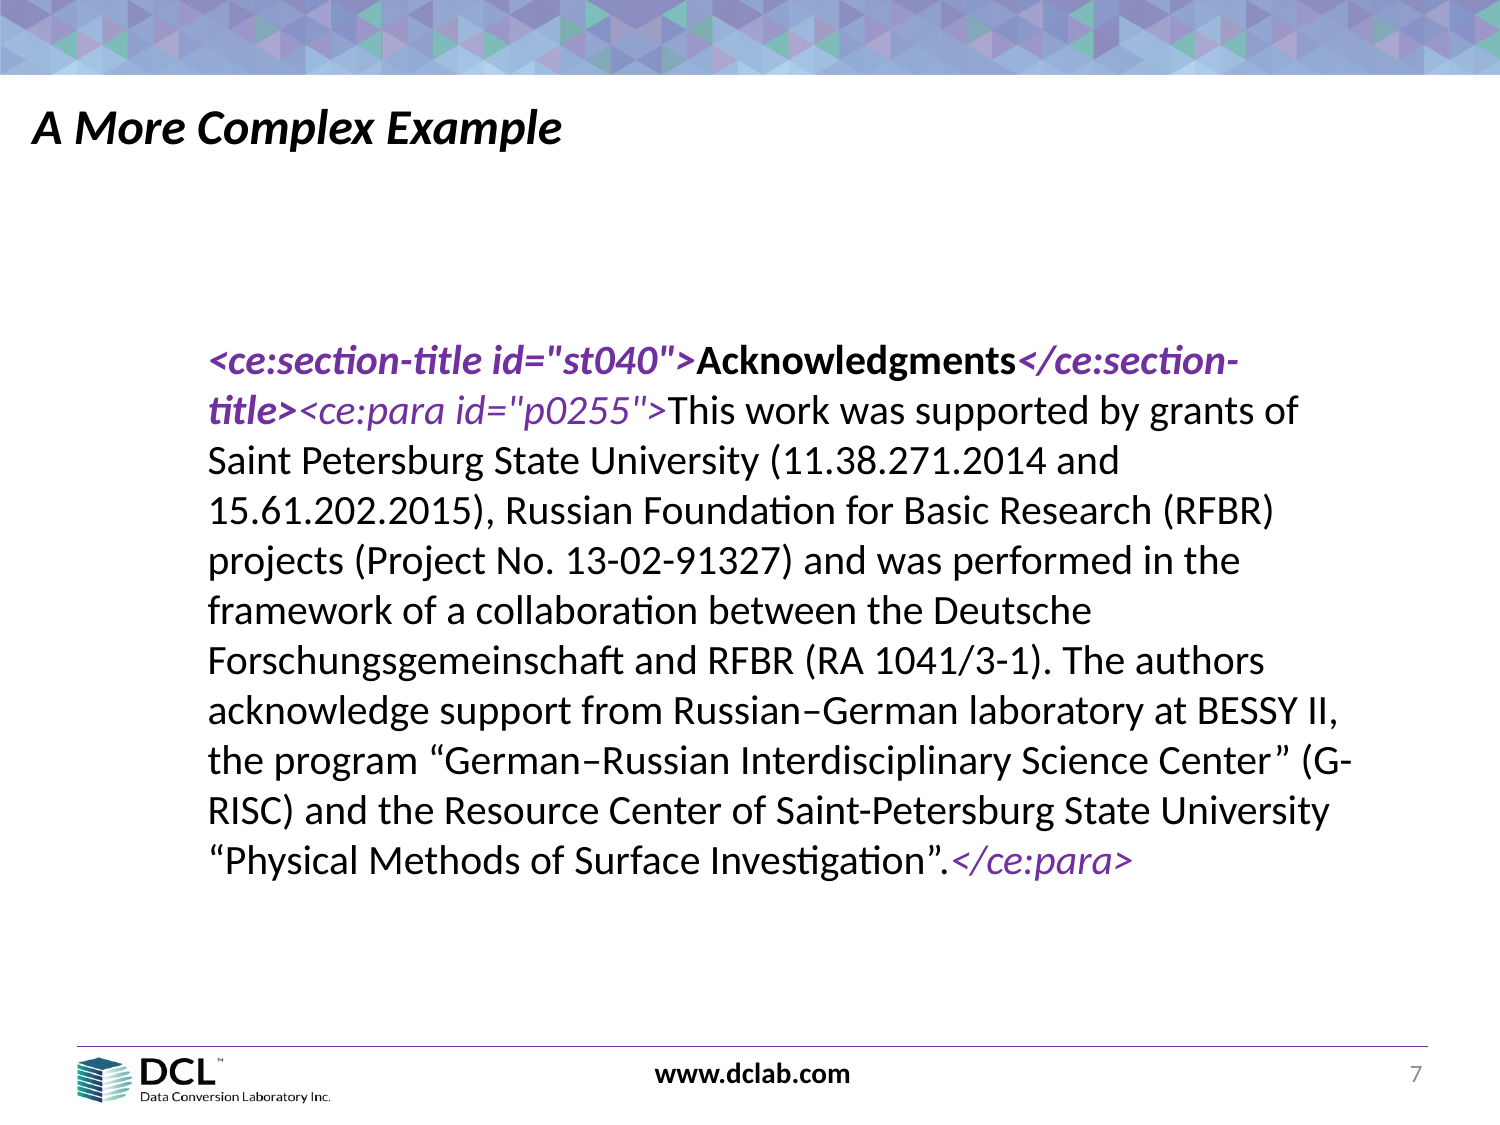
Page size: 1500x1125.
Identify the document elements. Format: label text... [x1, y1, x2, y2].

text_box A More Complex Example [24, 87, 1357, 163]
slide_number 7 [1087, 1042, 1438, 1103]
text_box <ce:section-title id="st040">Acknowledgments</ce:section-title><ce:para id="p0255">This work was supported by grants of Saint Petersburg State University (11.38.271.2014 and 15.61.202.2015), Russian Foundation for Basic Research (RFBR) projects (Project No. 13-02-91327) and was performed in the framework of a collaboration between the Deutsche Forschungsgemeinschaft and RFBR (RA 1041/3-1). The authors acknowledge support from Russian–German laboratory at BESSY II, the program “German–Russian Interdisciplinary Science Center” (G-RISC) and the Resource Center of Saint-Petersburg State University “Physical Methods of Surface Investigation”.</ce:para> [199, 274, 1388, 891]
picture [0, 0, 1500, 75]
picture [75, 1057, 330, 1107]
